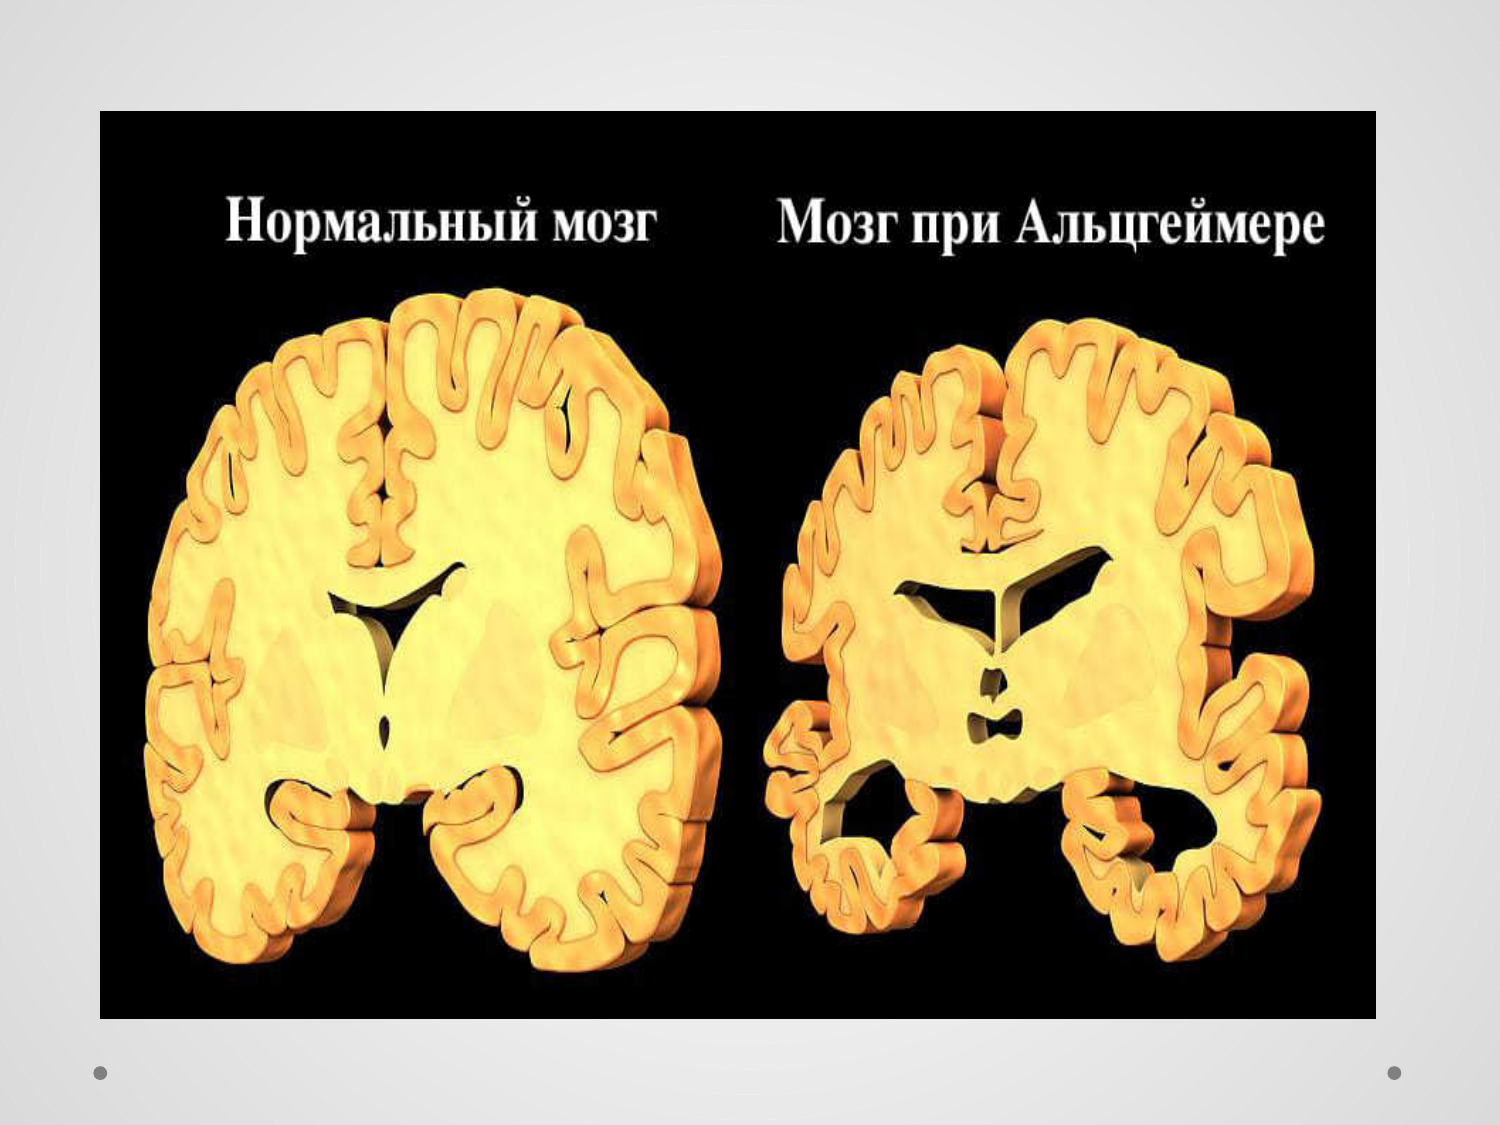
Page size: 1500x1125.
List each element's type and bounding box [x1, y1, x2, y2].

picture [100, 111, 1377, 1019]
